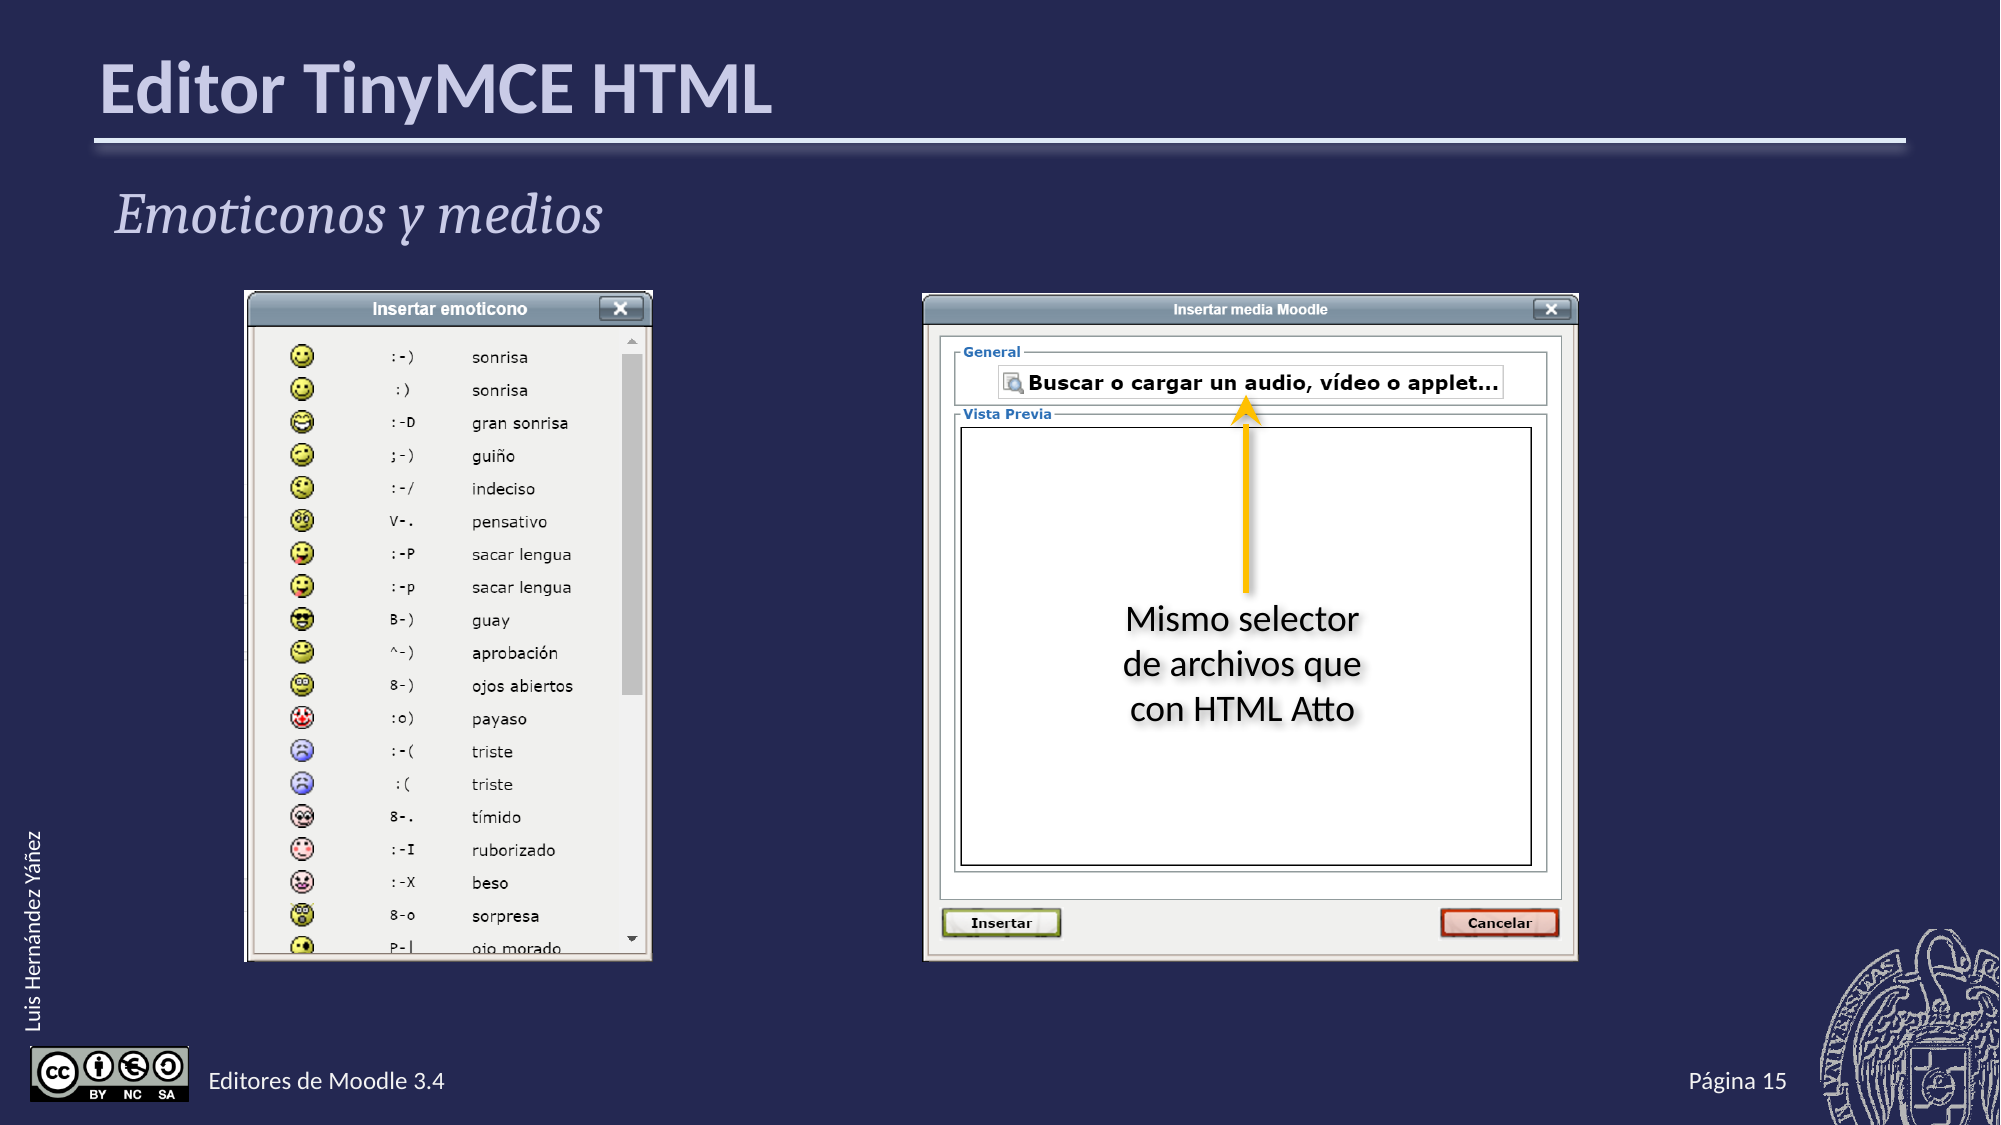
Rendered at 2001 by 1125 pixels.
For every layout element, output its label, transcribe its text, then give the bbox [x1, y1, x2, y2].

text_box Pegar desde Word [916, 295, 1584, 975]
text_box Pegar desde Word [237, 292, 659, 975]
picture [243, 290, 653, 963]
title Editor TinyMCE HTML [99, 46, 1900, 129]
picture [30, 1046, 189, 1102]
list Emoticonos y medios [99, 153, 1900, 992]
picture [1820, 929, 1999, 1125]
slide_number Página 14 [1590, 1035, 1788, 1095]
footer Editores de Moodle 3.4 [208, 1035, 1428, 1095]
picture [922, 293, 1579, 963]
